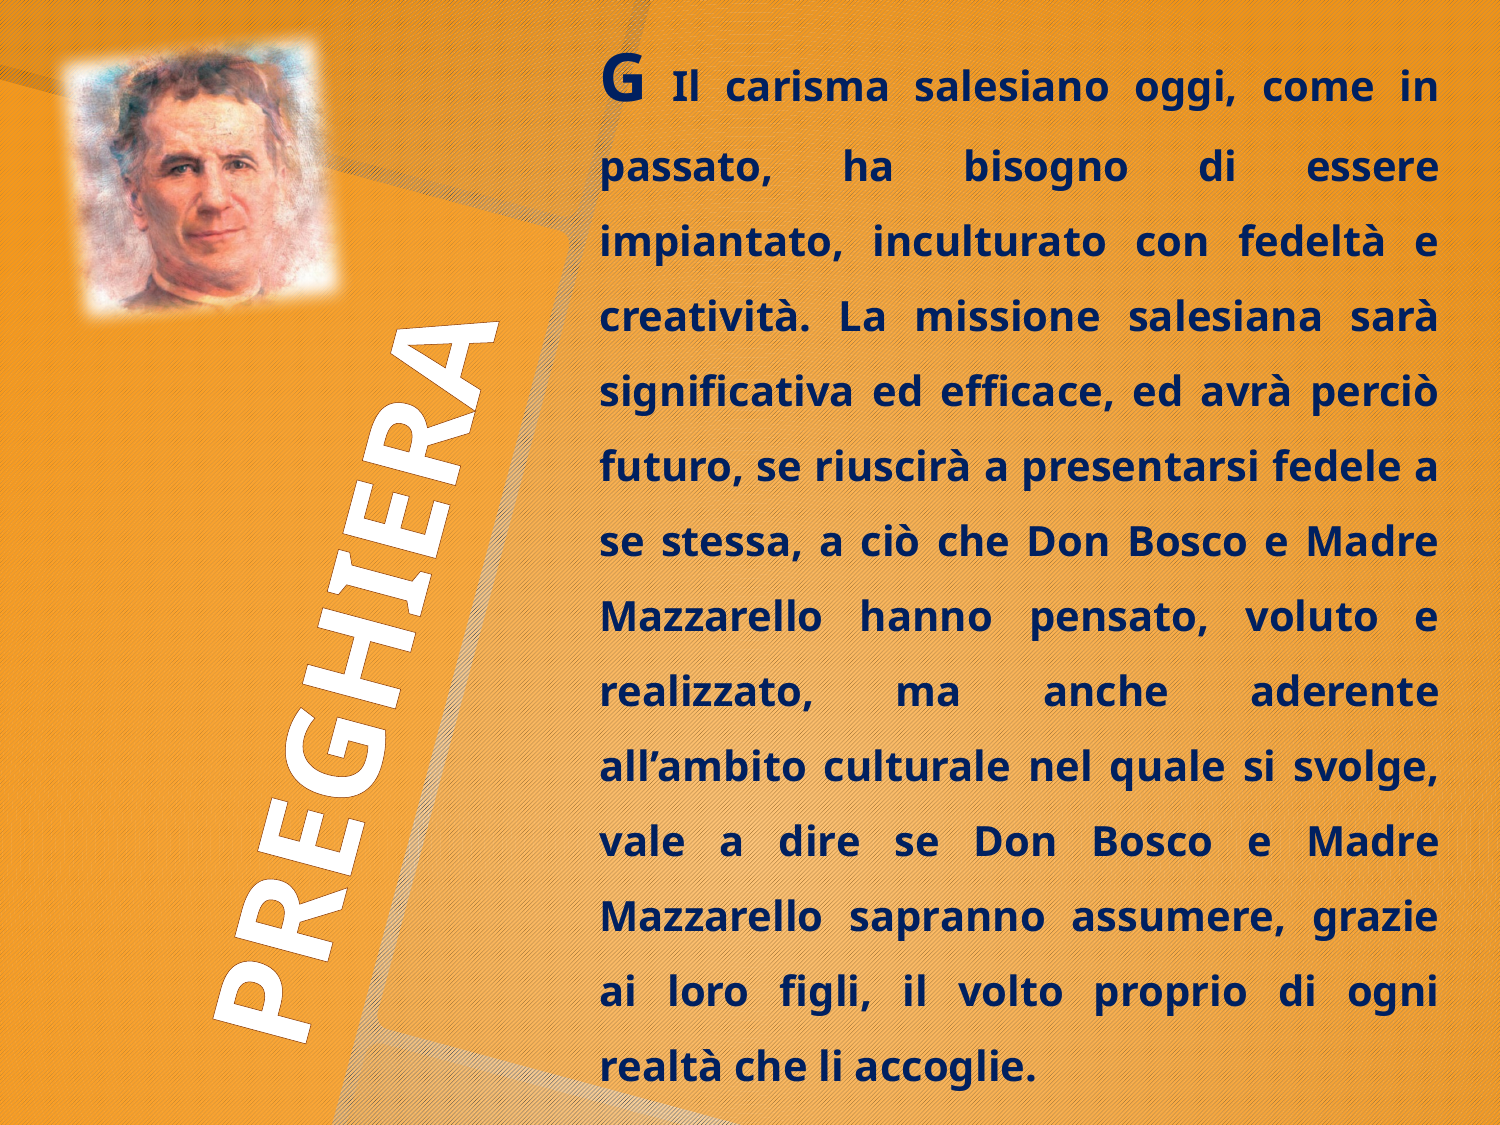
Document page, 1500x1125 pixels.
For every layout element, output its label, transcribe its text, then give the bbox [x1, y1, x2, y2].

picture [54, 31, 347, 325]
list G Il carisma salesiano oggi, come in passato, ha bisogno di essere impiantato, inculturato con fedeltà e creatività. La missione salesiana sarà significativa ed efficace, ed avrà perciò futuro, se riuscirà a presentarsi fedele a se stessa, a ciò che Don Bosco e Madre Mazzarello hanno pensato, voluto e realizzato, ma anche aderente all’ambito culturale nel quale si svolge, vale a dire se Don Bosco e Madre Mazzarello sapranno assumere, grazie ai loro figli, il volto proprio di ogni realtà che li accoglie. [584, 66, 1456, 1089]
title PREGHIERA [53, 267, 537, 1119]
